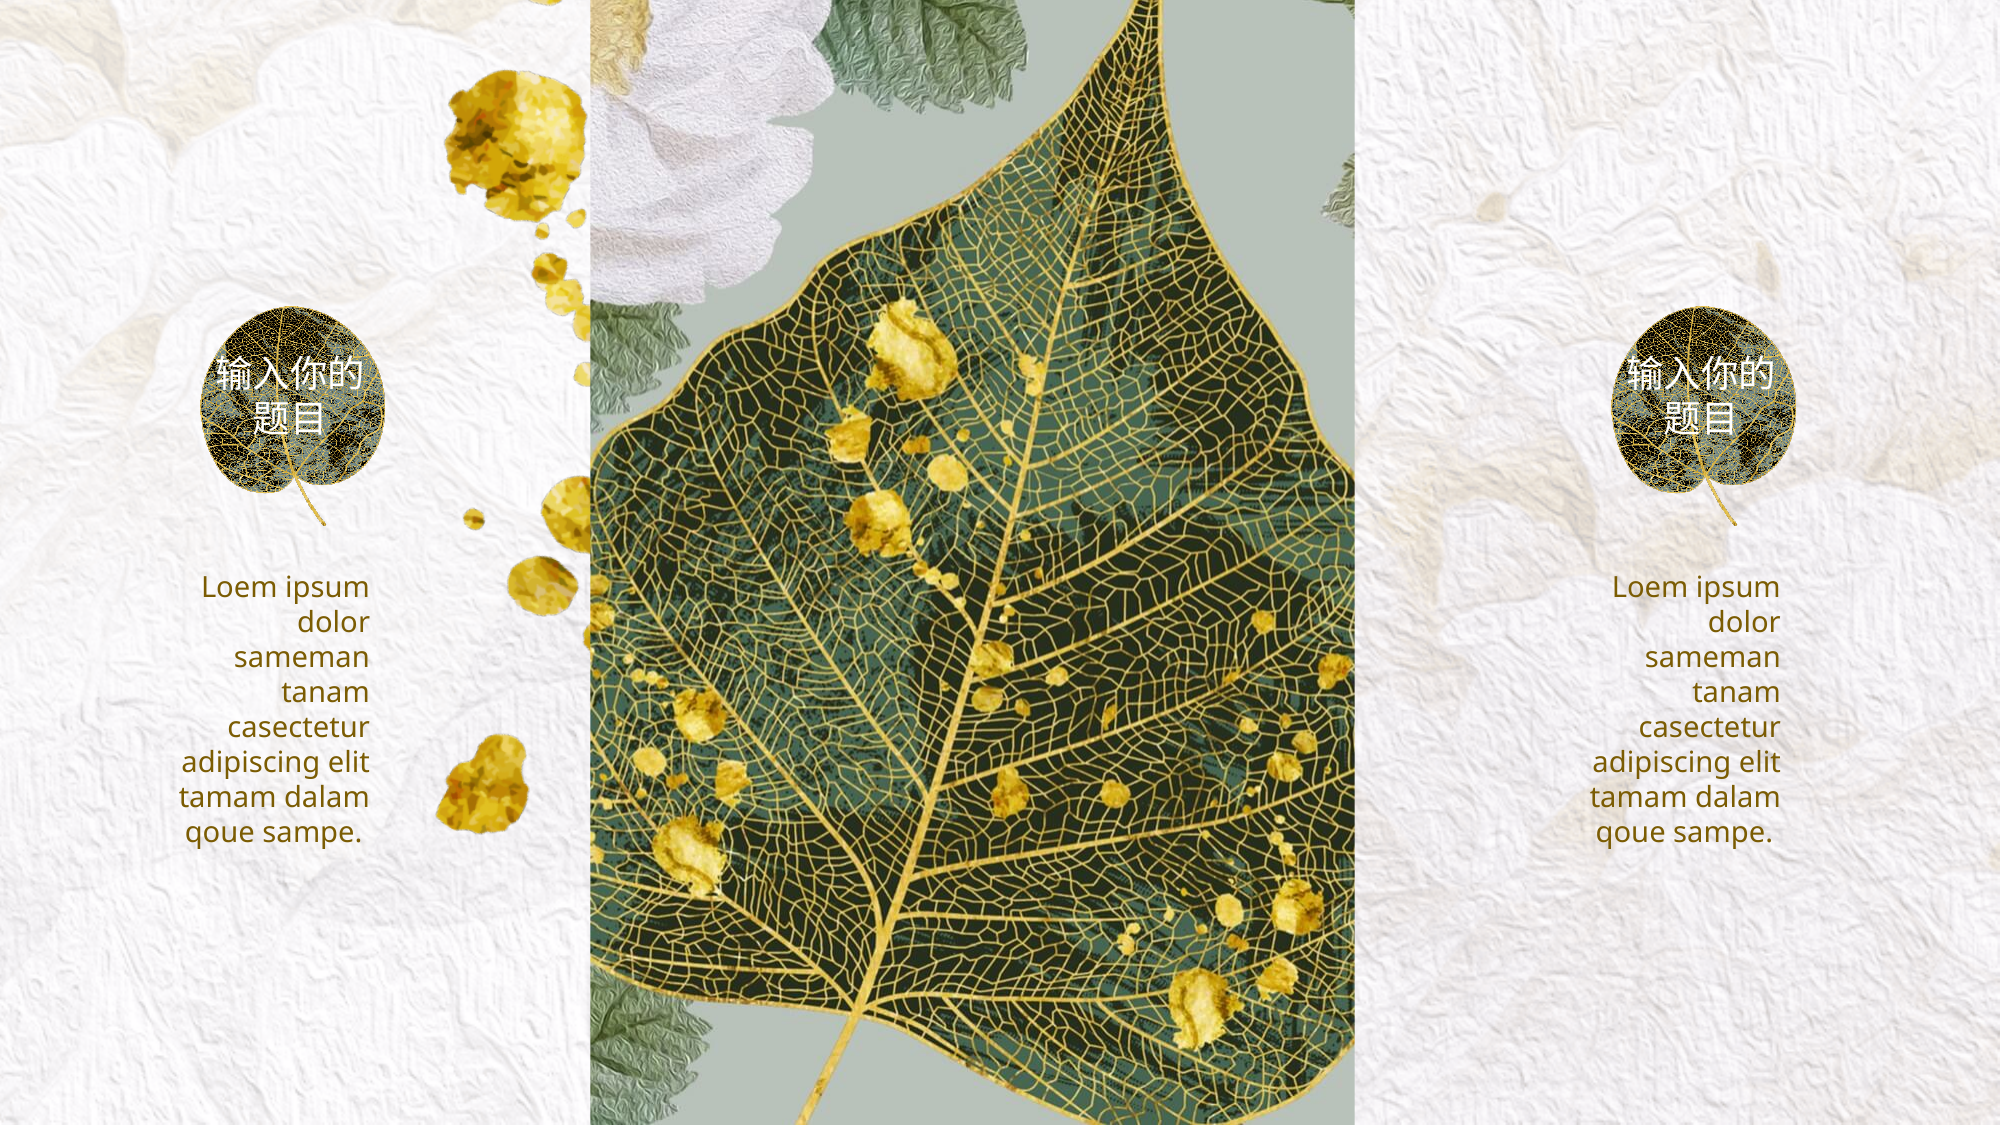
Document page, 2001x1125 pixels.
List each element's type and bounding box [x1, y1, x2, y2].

picture [0, 0, 1000, 1125]
text_box [154, 306, 385, 860]
text_box [1565, 306, 1796, 860]
text_box [589, 0, 1356, 1125]
picture [1356, 0, 2000, 1125]
